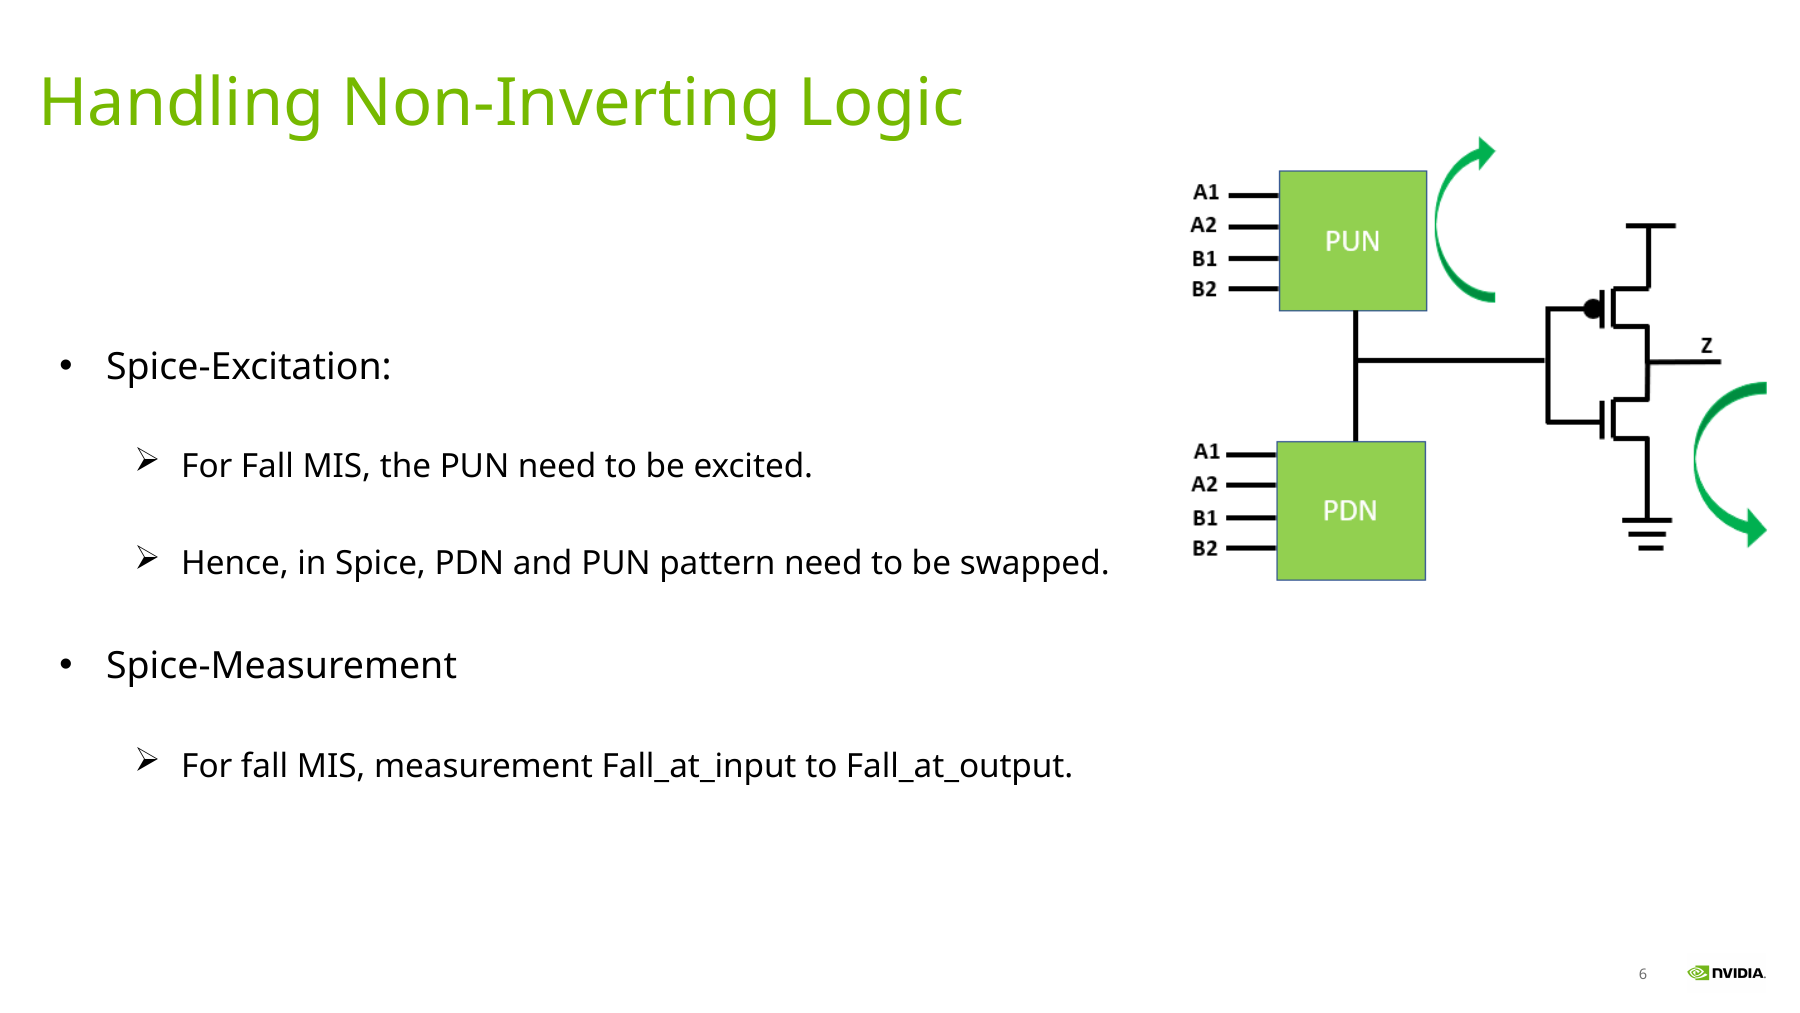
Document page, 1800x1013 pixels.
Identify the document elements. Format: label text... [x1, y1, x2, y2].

picture [1687, 953, 1766, 993]
text_box Handling Non-Inverting Logic [23, 51, 981, 147]
text_box Spice-Excitation: For Fall MIS, the PUN need to be excited. Hence, in Spice, PDN and PUN pattern need to be swapped. Spice-Measurement For fall MIS, measurement Fall_at_input to Fall_at_output. [42, 310, 1170, 891]
picture [1181, 134, 1787, 591]
